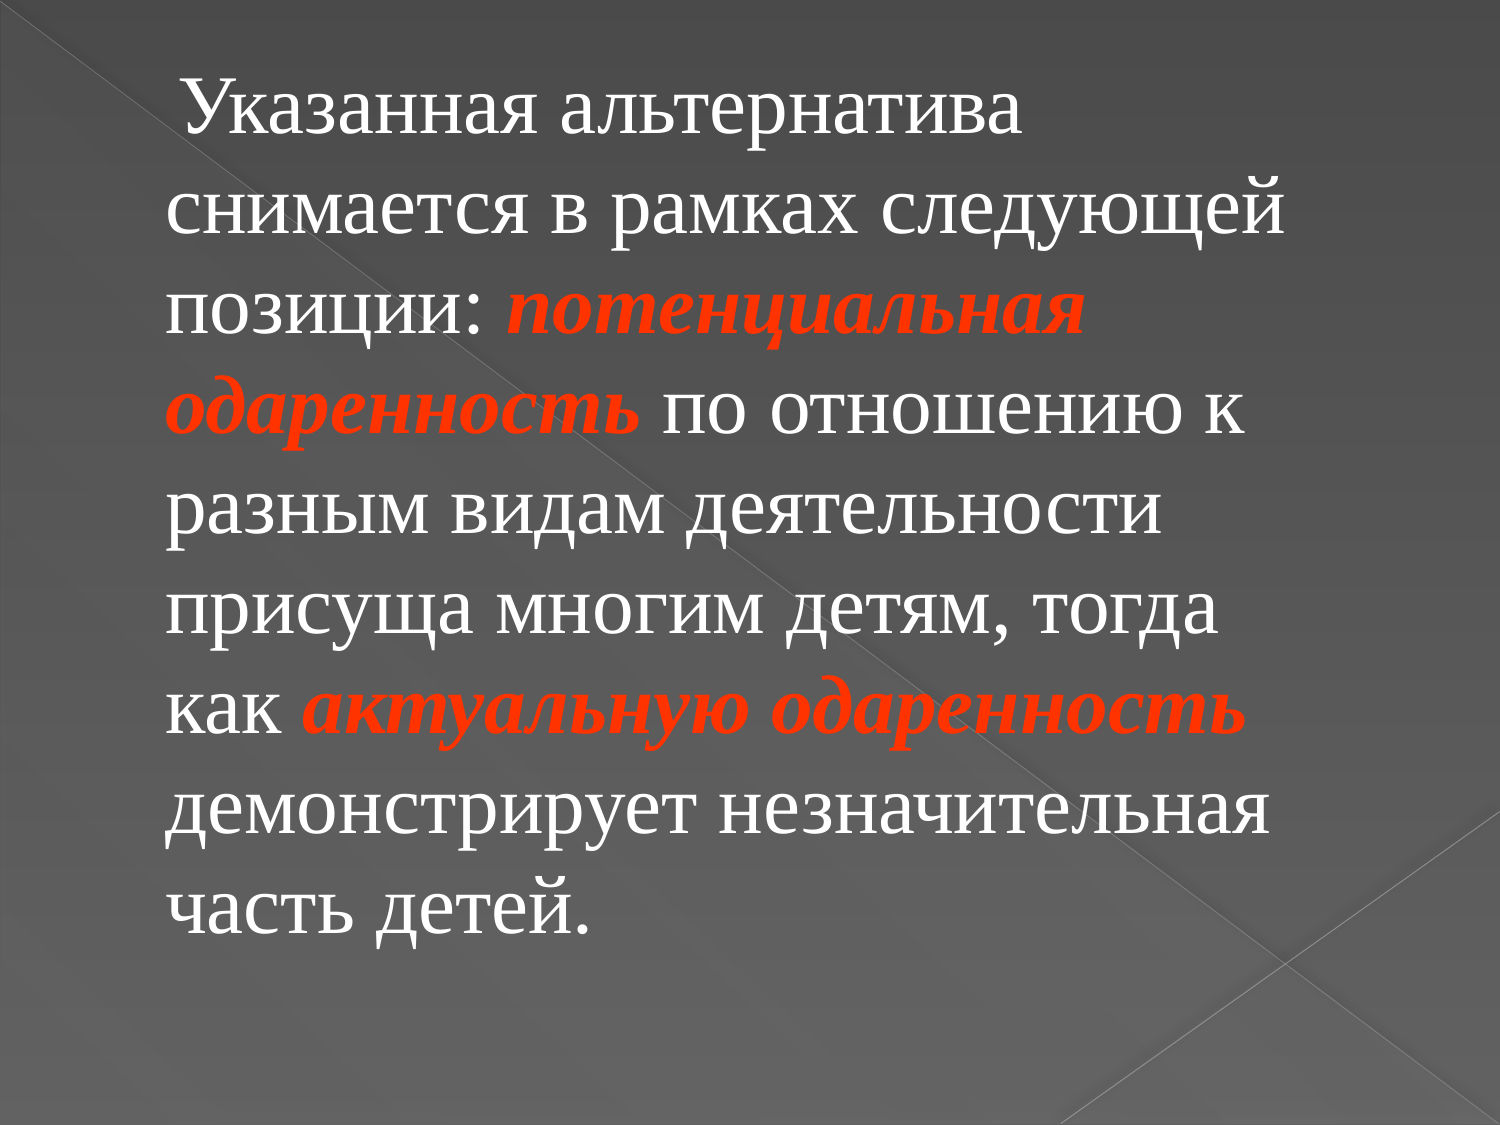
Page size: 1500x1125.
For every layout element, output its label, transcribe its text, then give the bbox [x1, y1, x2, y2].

list Указанная альтернатива снимается в рамках следующей позиции: потенциальная одаренность по отношению к разным видам деятельности присуща многим детям, тогда как актуальную одаренность демонстрирует незначительная часть детей. [76, 42, 1365, 1094]
